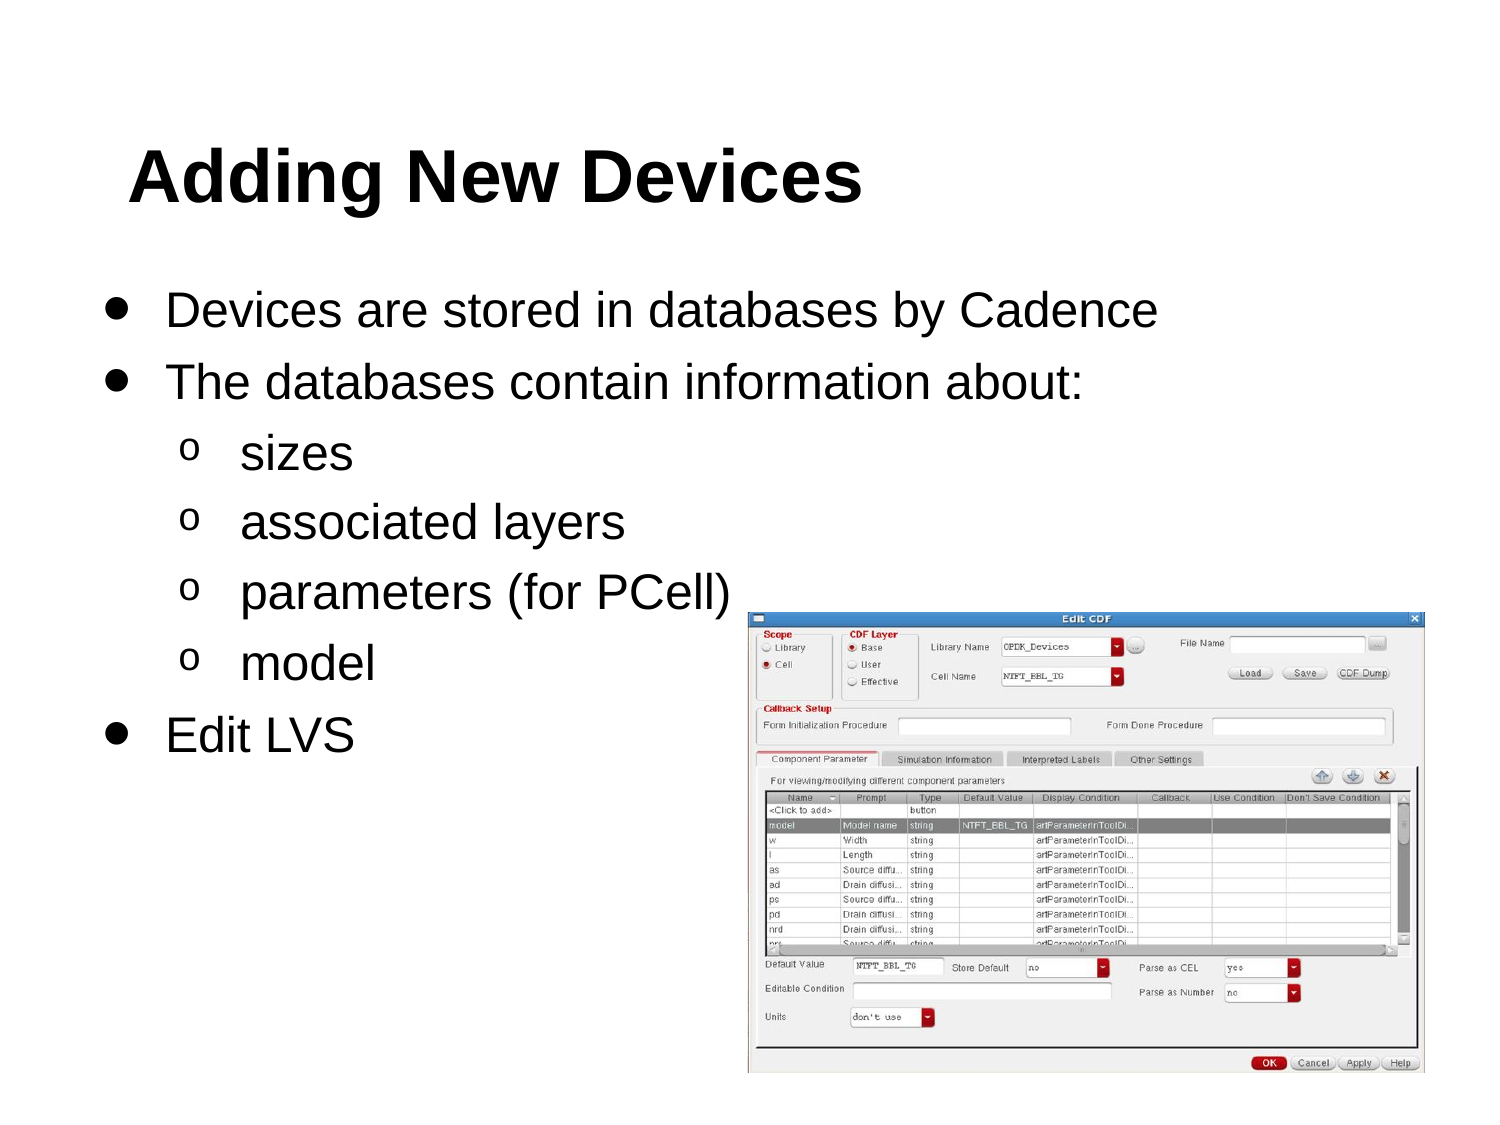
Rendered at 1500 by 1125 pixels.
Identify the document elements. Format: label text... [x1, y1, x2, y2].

text_box [747, 612, 1425, 1073]
title Adding New Devices [75, 14, 1425, 233]
list Devices are stored in databases by Cadence The databases contain information about: sizes associated layers parameters (for PCell) model Edit LVS [75, 262, 1425, 931]
